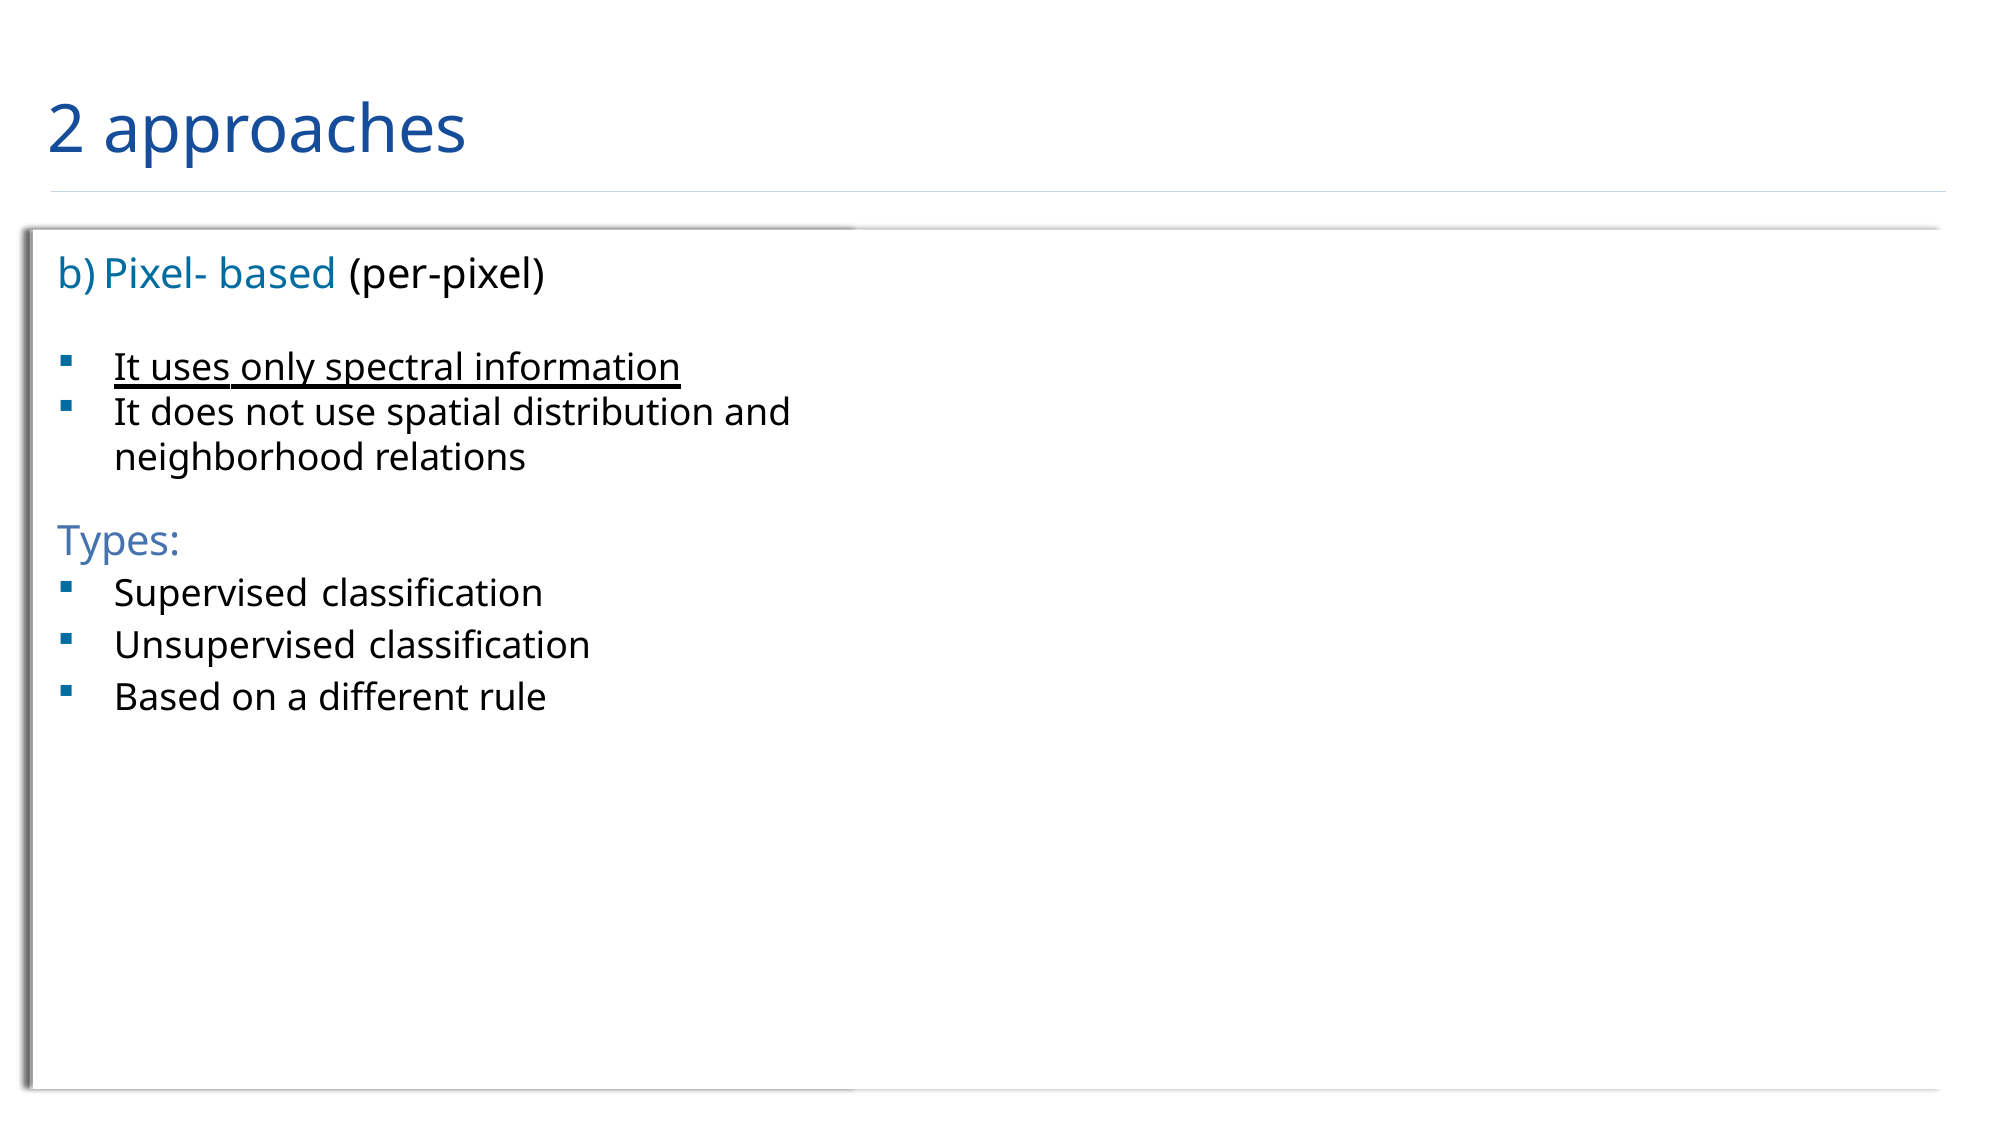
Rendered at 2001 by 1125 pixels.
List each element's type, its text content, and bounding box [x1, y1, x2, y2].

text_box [16, 220, 863, 1098]
title 2 approaches [47, 38, 1953, 228]
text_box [865, 223, 1946, 1096]
